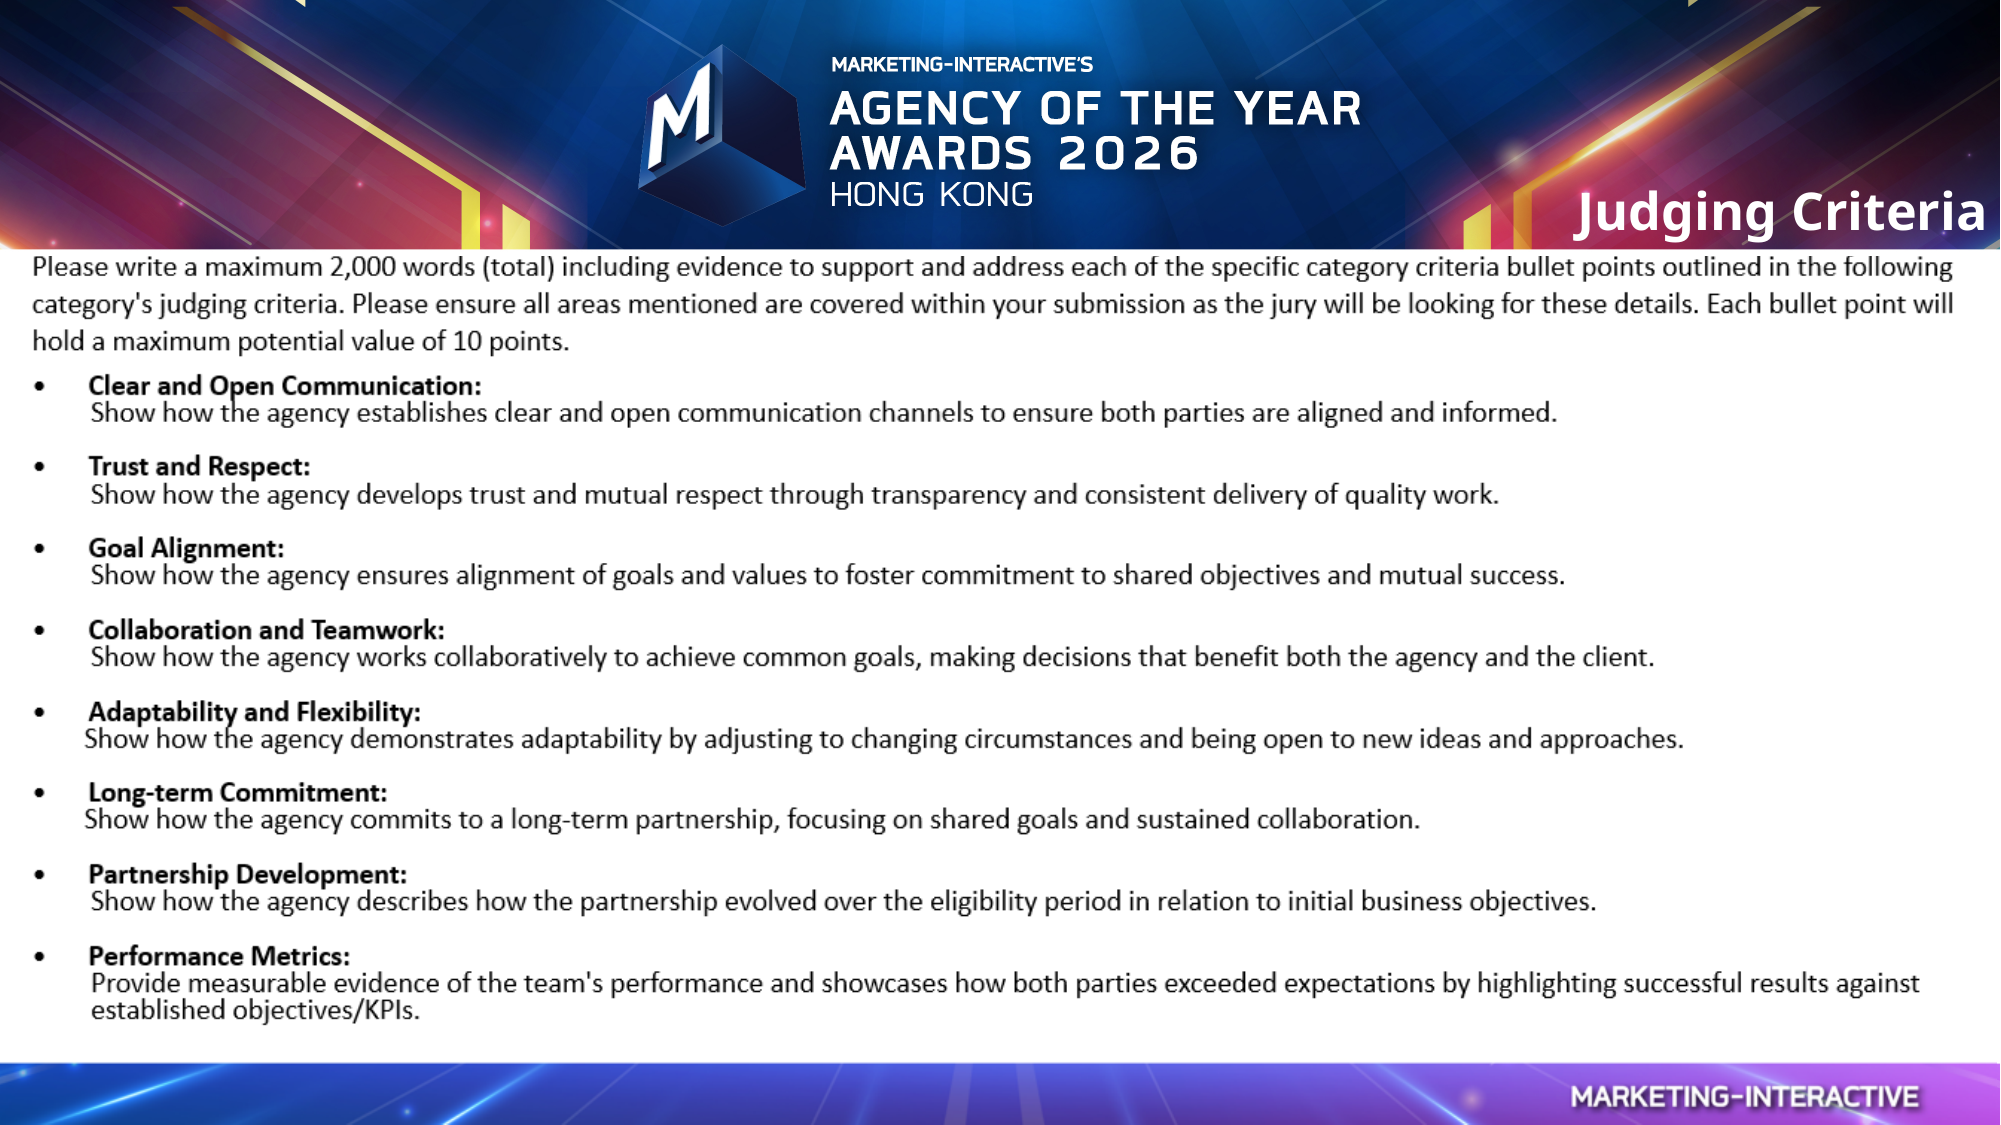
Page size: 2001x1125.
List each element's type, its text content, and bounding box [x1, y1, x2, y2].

text_box Judging Criteria [1562, 169, 2000, 256]
picture [0, 0, 2000, 1125]
